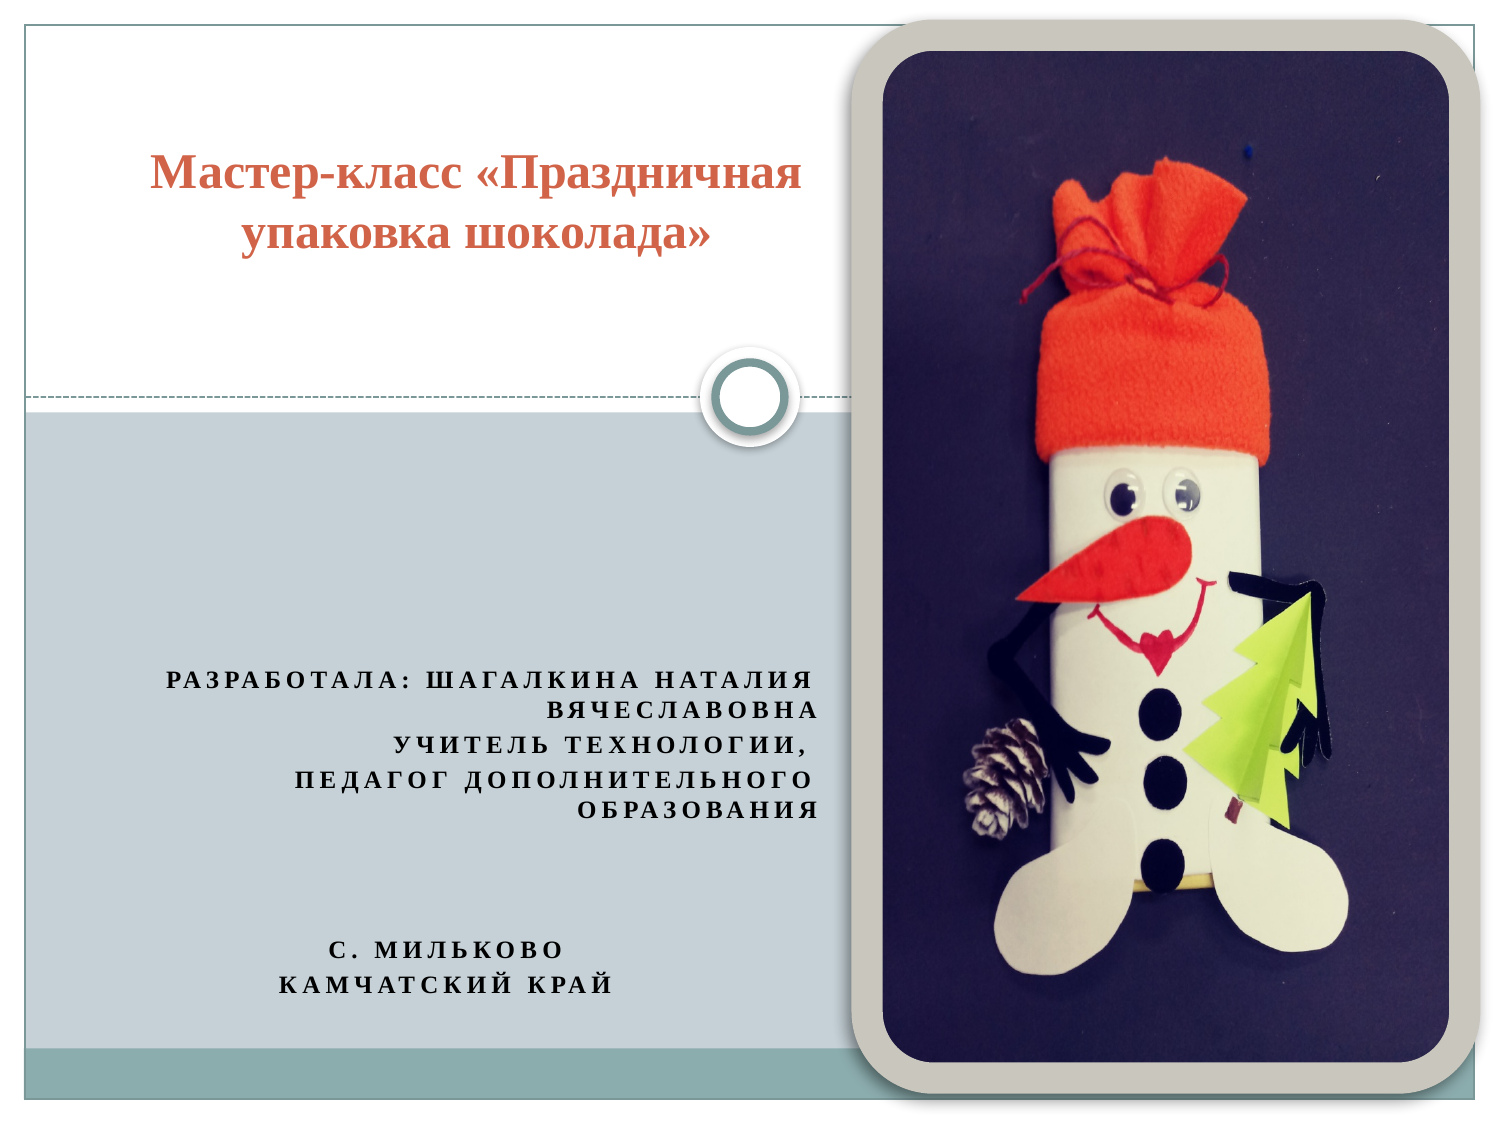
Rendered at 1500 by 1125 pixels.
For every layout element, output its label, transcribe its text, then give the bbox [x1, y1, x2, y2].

title Мастер-класс «Праздничная упаковка шоколада» [117, 58, 837, 266]
subtitle Разработала: Шагалкина Наталия Вячеславовна учитель технологии, педагог дополнительного образования С. Мильково Камчатский край [58, 656, 832, 1020]
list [866, 34, 1465, 1079]
